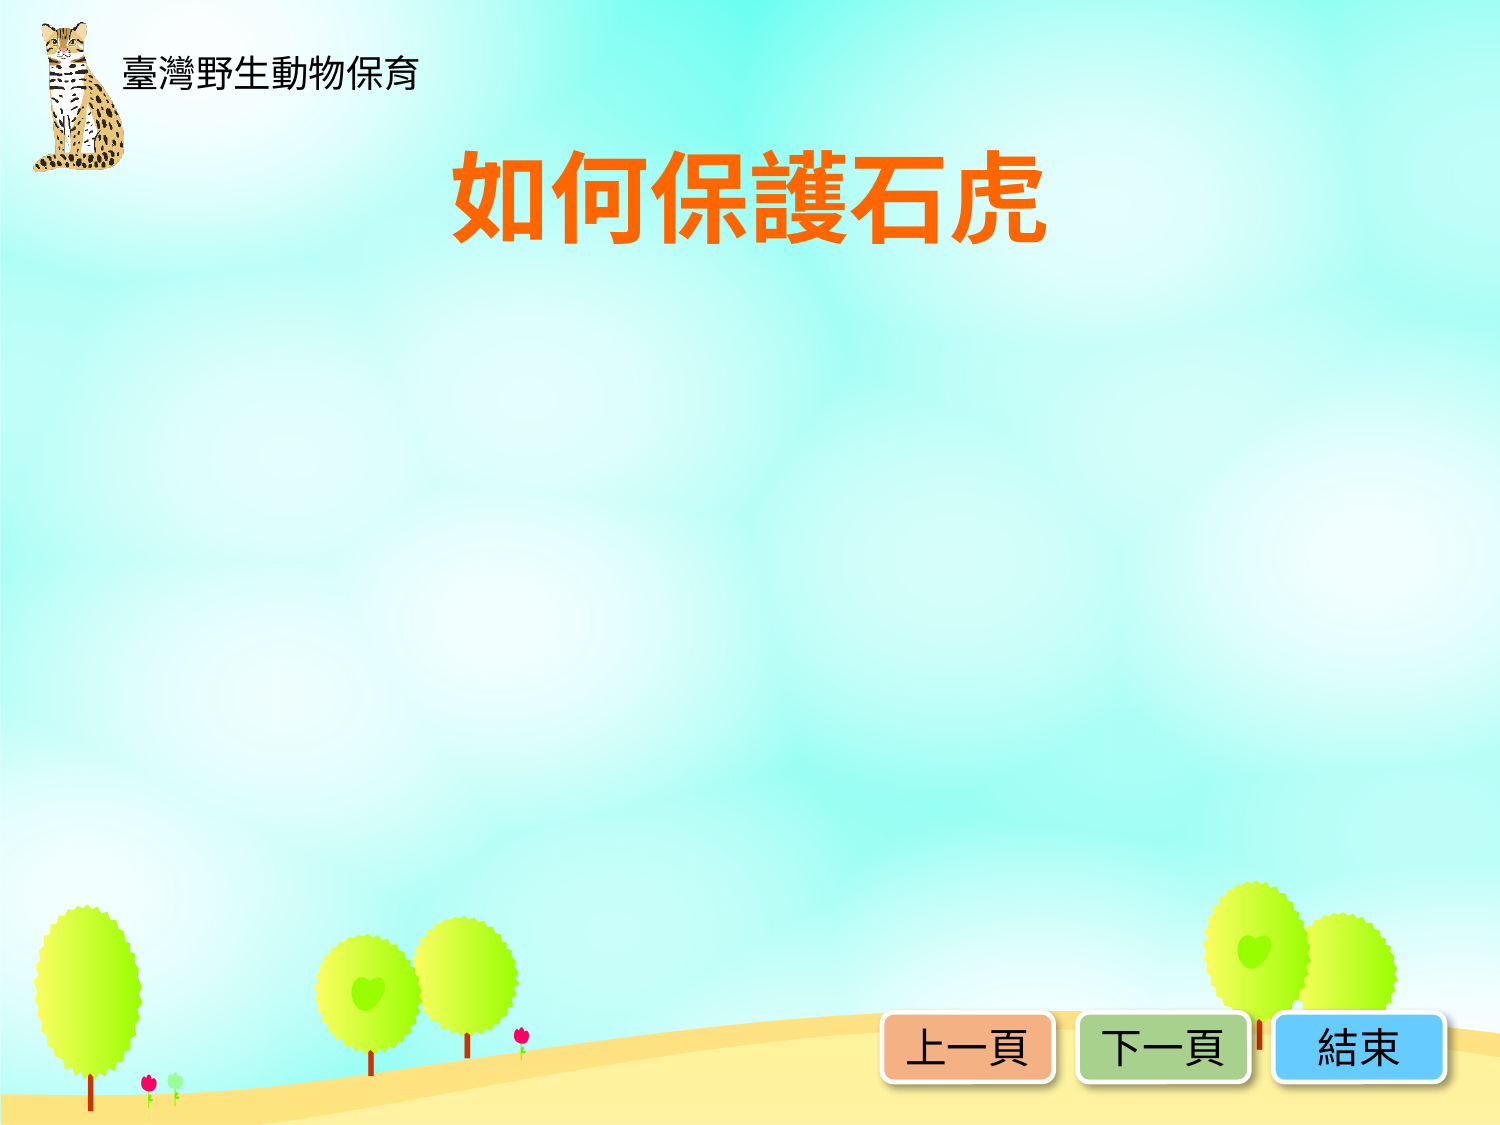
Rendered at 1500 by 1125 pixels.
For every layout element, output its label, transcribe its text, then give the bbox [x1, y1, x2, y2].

text_box 上一頁 [880, 1011, 1055, 1083]
title 如何保護石虎 [103, 94, 1397, 313]
text_box 結束 [1272, 1011, 1447, 1083]
text_box 下一頁 [1076, 1011, 1251, 1083]
picture [0, 0, 1500, 1125]
